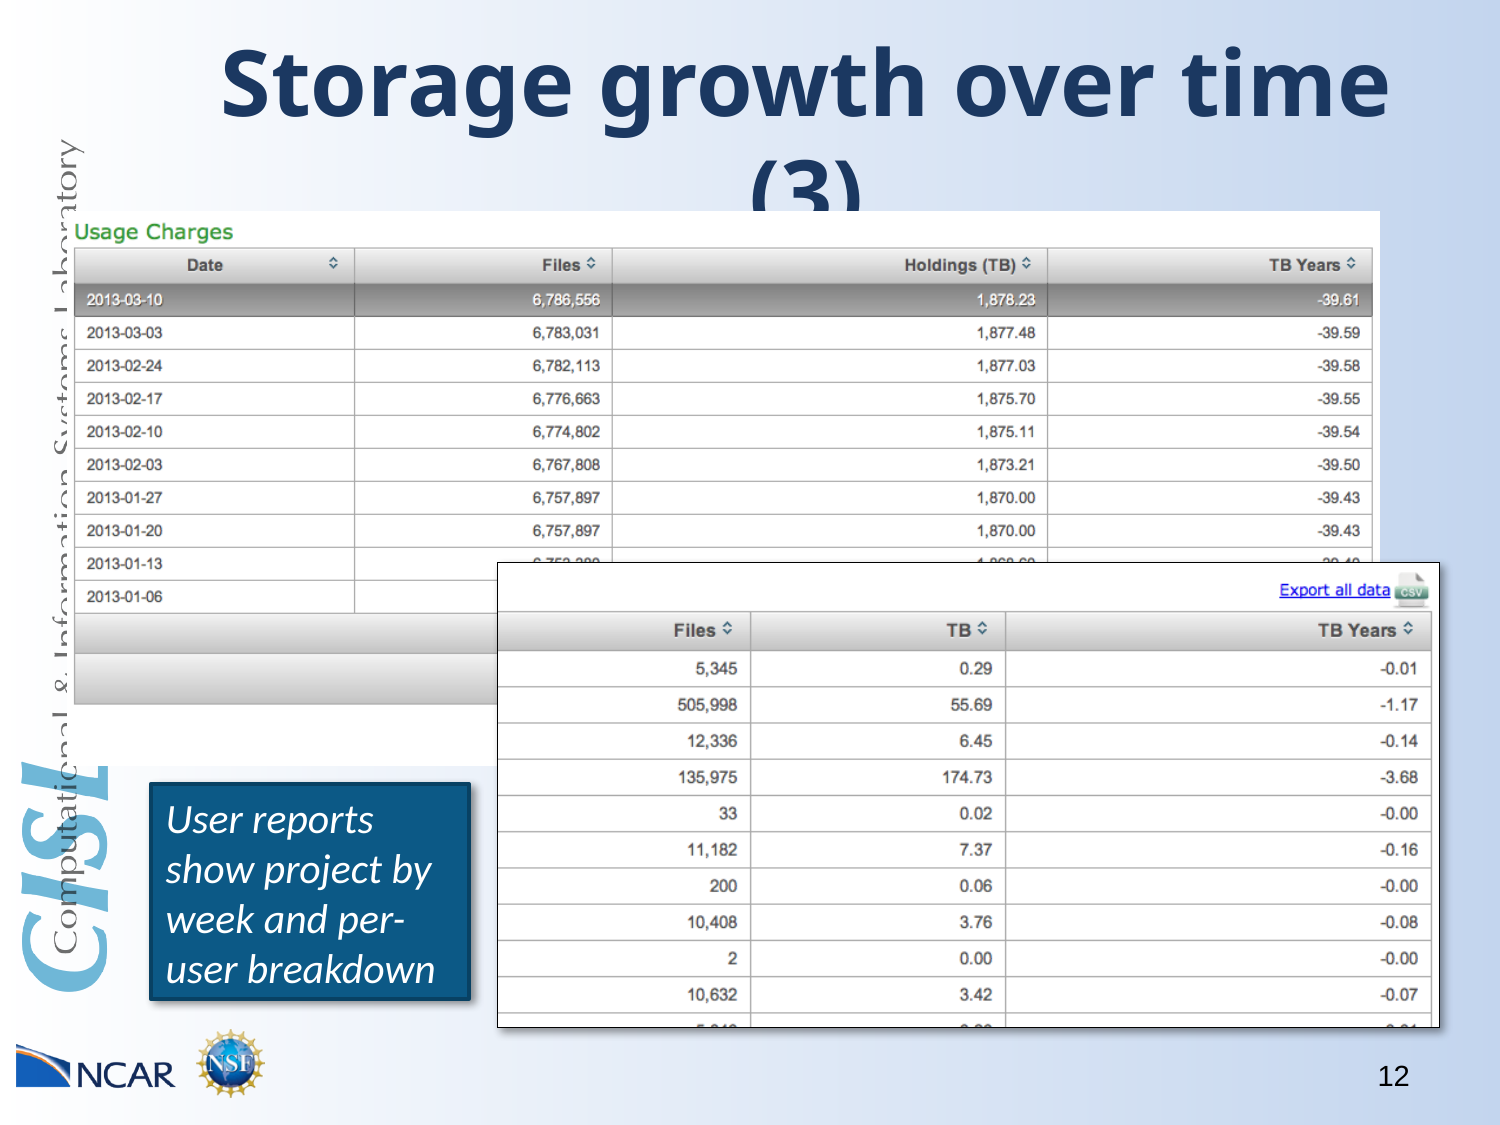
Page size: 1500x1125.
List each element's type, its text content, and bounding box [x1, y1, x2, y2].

text_box User reports show project by week and per-user breakdown [149, 869, 471, 1001]
picture [196, 1028, 265, 1098]
picture [16, 112, 134, 1012]
picture [16, 1039, 180, 1090]
slide_number 12 [1074, 1039, 1426, 1101]
picture [496, 562, 1441, 1028]
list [67, 117, 1380, 860]
title Storage growth over time (3) [150, 44, 1463, 226]
